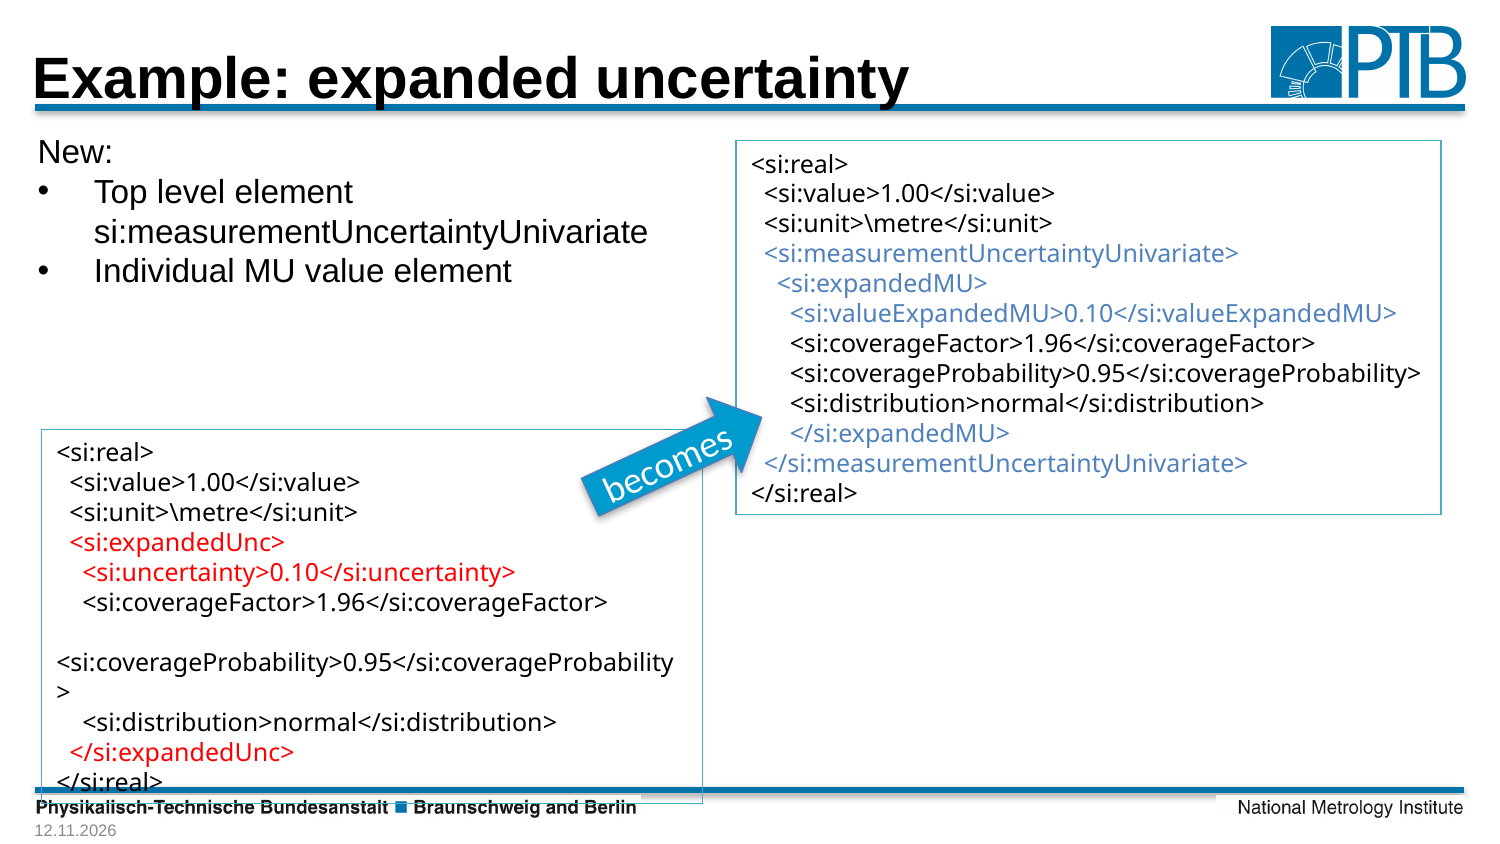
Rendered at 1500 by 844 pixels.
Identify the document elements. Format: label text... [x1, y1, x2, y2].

text_box becomes [580, 396, 763, 517]
text_box <si:real> <si:value>1.00</si:value> <si:unit>\metre</si:unit> <si:measurementUncertaintyUnivariate> <si:expandedMU> <si:valueExpandedMU>0.10</si:valueExpandedMU> <si:coverageFactor>1.96</si:coverageFactor> <si:coverageProbability>0.95</si:coverageProbability> <si:distribution>normal</si:distribution> </si:expandedMU> </si:measurementUncertaintyUnivariate> </si:real> [735, 140, 1442, 515]
text_box <si:real> <si:value>1.00</si:value> <si:unit>\metre</si:unit> <si:expandedUnc> <si:uncertainty>0.10</si:uncertainty> <si:coverageFactor>1.96</si:coverageFactor> <si:coverageProbability>0.95</si:coverageProbability> <si:distribution>normal</si:distribution> </si:expandedUnc> </si:real> [41, 429, 703, 804]
picture [33, 795, 641, 815]
picture [1459, 80, 1467, 98]
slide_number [19, 815, 669, 844]
picture [1459, 26, 1467, 75]
picture [1216, 795, 1465, 819]
title Example: expanded uncertainty [17, 26, 1459, 123]
text_box New: Top level element si:measurementUncertaintyUnivariate Individual MU value element [22, 122, 673, 297]
